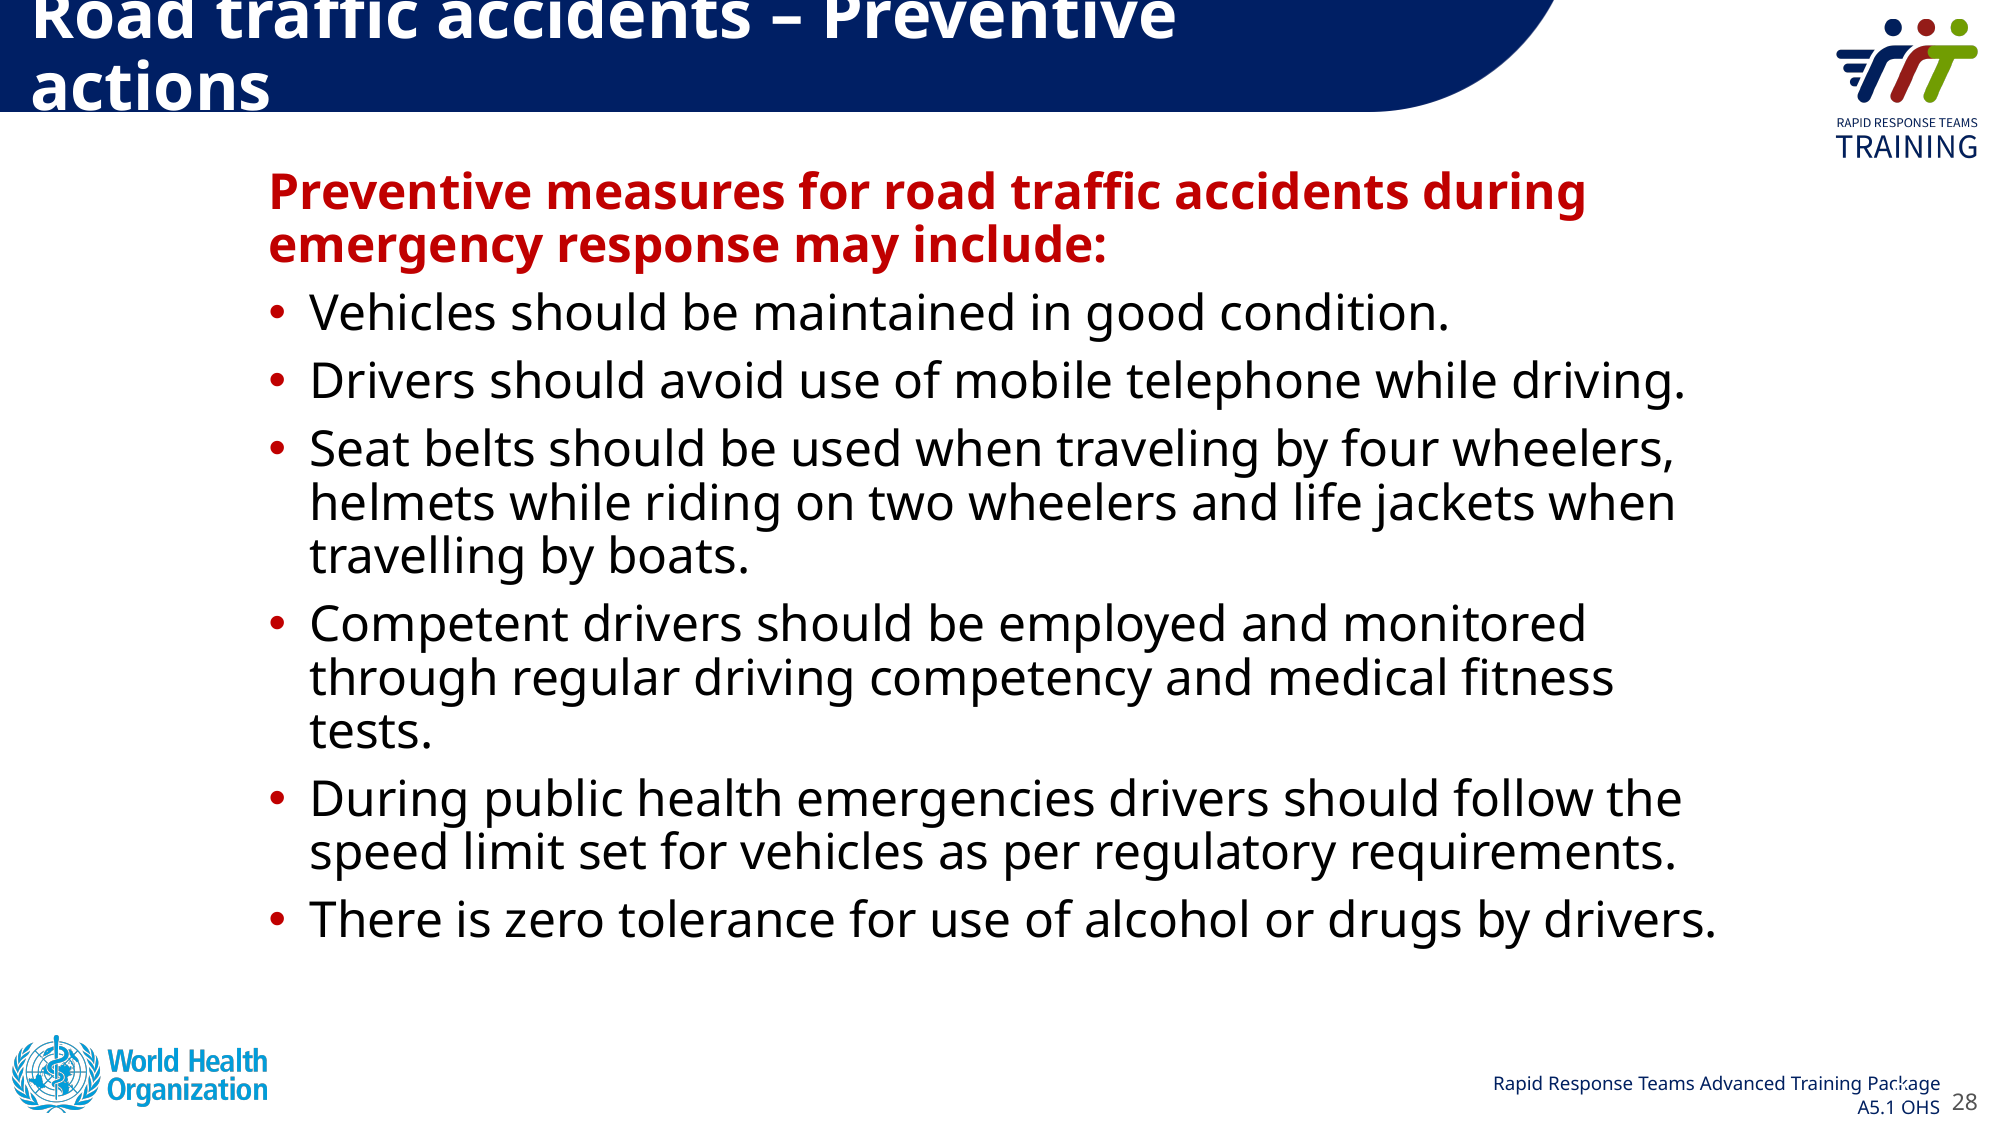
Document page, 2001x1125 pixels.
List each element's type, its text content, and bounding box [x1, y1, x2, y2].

list Preventive measures for road traffic accidents during emergency response may include: Vehicles should be maintained in good condition. Drivers should avoid use of mobile telephone while driving. Seat belts should be used when traveling by four wheelers, helmets while riding on two wheelers and life jackets when travelling by boats. Competent drivers should be employed and monitored through regular driving competency and medical fitness tests. During public health emergencies drivers should follow the speed limit set for vehicles as per regulatory requirements. There is zero tolerance for use of alcohol or drugs by drivers. [260, 158, 1740, 969]
picture [58, 1050, 64, 1058]
picture [12, 1035, 267, 1113]
title Road traffic accidents – Preventive actions [22, 0, 1372, 107]
slide_number 28 [1882, 1037, 1930, 1092]
picture [1835, 19, 1978, 167]
picture [12, 1083, 48, 1113]
picture [0, 0, 1578, 112]
